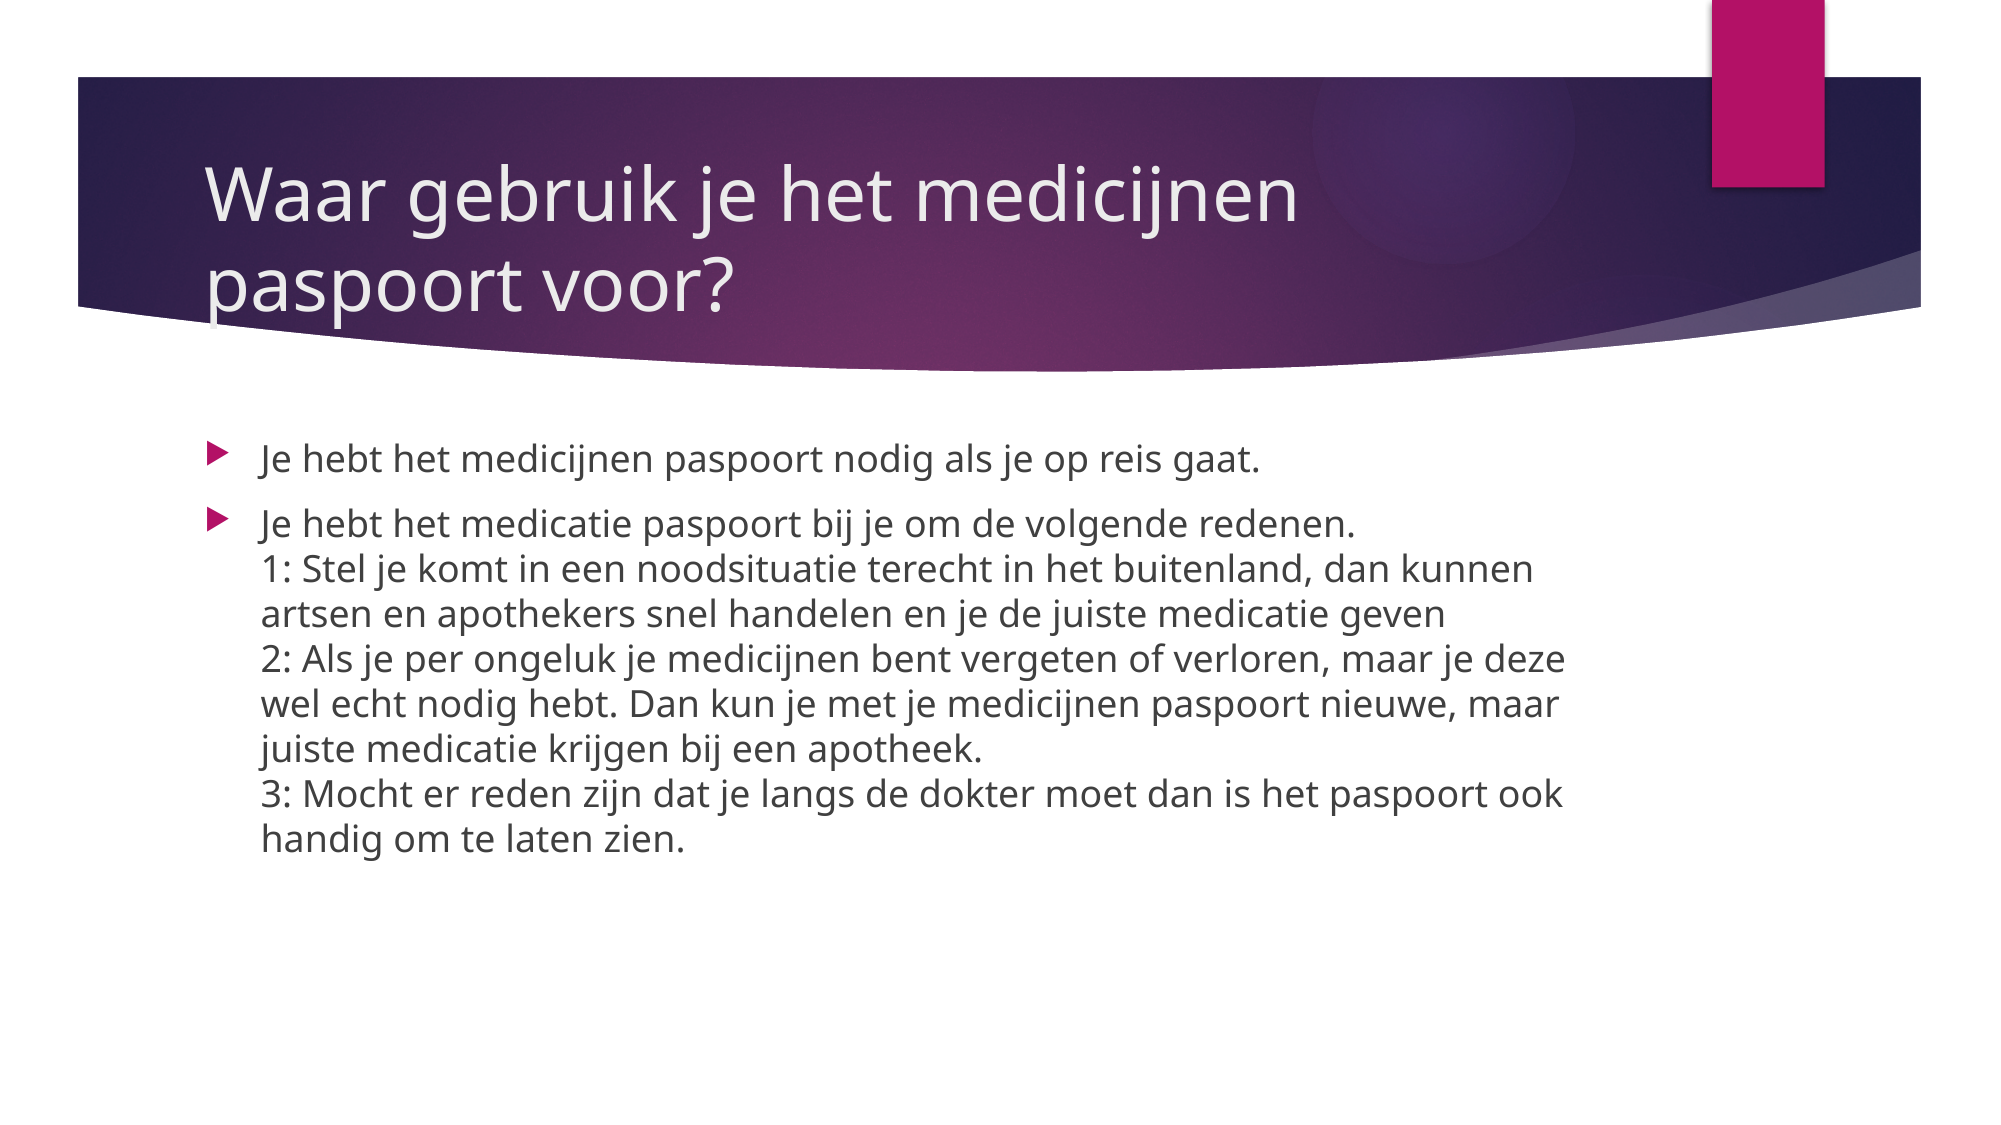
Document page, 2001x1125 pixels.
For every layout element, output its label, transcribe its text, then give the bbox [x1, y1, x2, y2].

list Je hebt het medicijnen paspoort nodig als je op reis gaat. Je hebt het medicatie paspoort bij je om de volgende redenen. 1: Stel je komt in een noodsituatie terecht in het buitenland, dan kunnen artsen en apothekers snel handelen en je de juiste medicatie geven 2: Als je per ongeluk je medicijnen bent vergeten of verloren, maar je deze wel echt nodig hebt. Dan kun je met je medicijnen paspoort nieuwe, maar juiste medicatie krijgen bij een apotheek. 3: Mocht er reden zijn dat je langs de dokter moet dan is het paspoort ook handig om te laten zien. [189, 427, 1638, 988]
title Waar gebruik je het medicijnen paspoort voor? [189, 159, 1627, 313]
